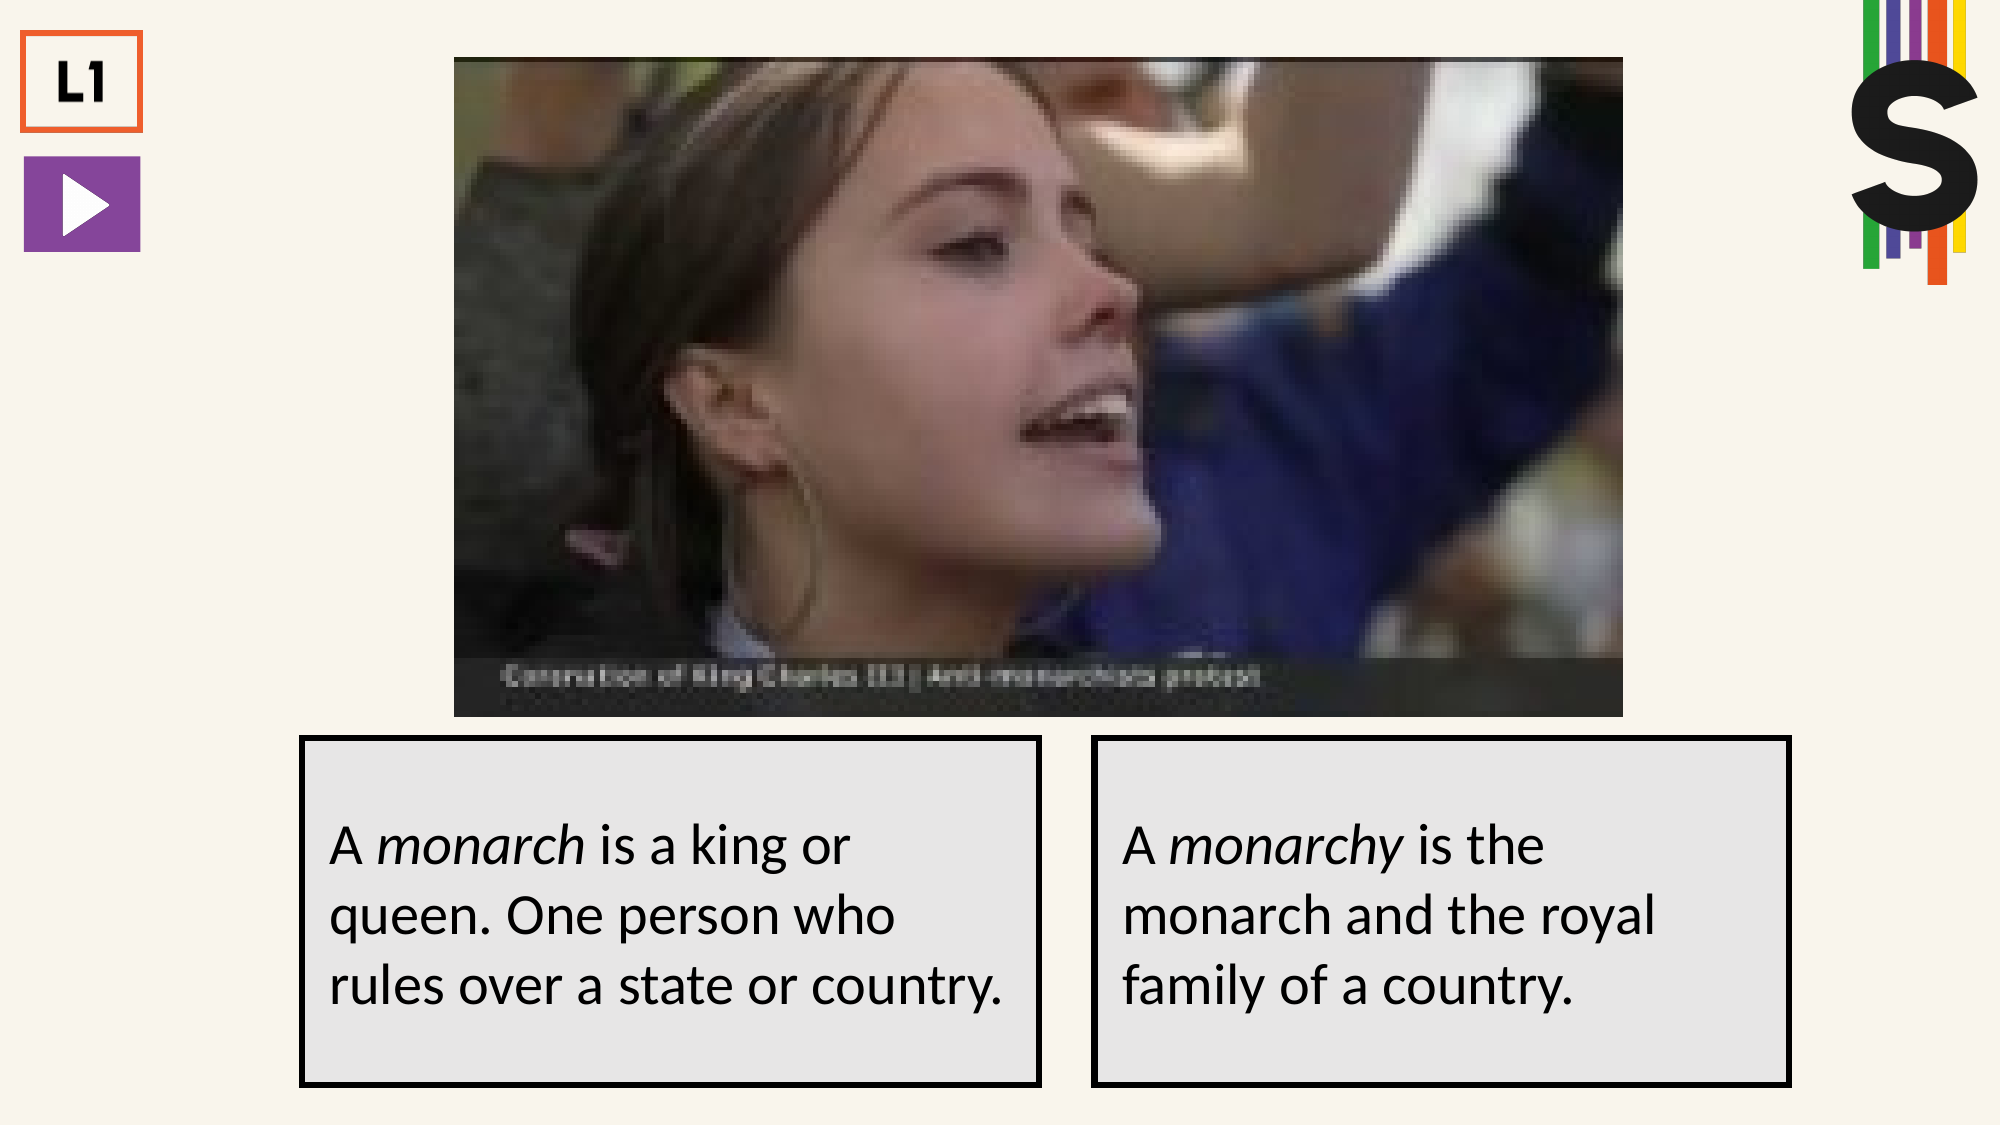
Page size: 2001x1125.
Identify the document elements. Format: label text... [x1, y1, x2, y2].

text_box A monarchy is the monarch and the royal family of a country. [1093, 737, 1790, 1086]
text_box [23, 156, 141, 252]
picture [1829, 0, 2000, 312]
text_box A monarch is a king or queen. One person who rules over a state or country. [301, 737, 1040, 1086]
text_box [453, 56, 1624, 718]
picture [19, 28, 159, 153]
